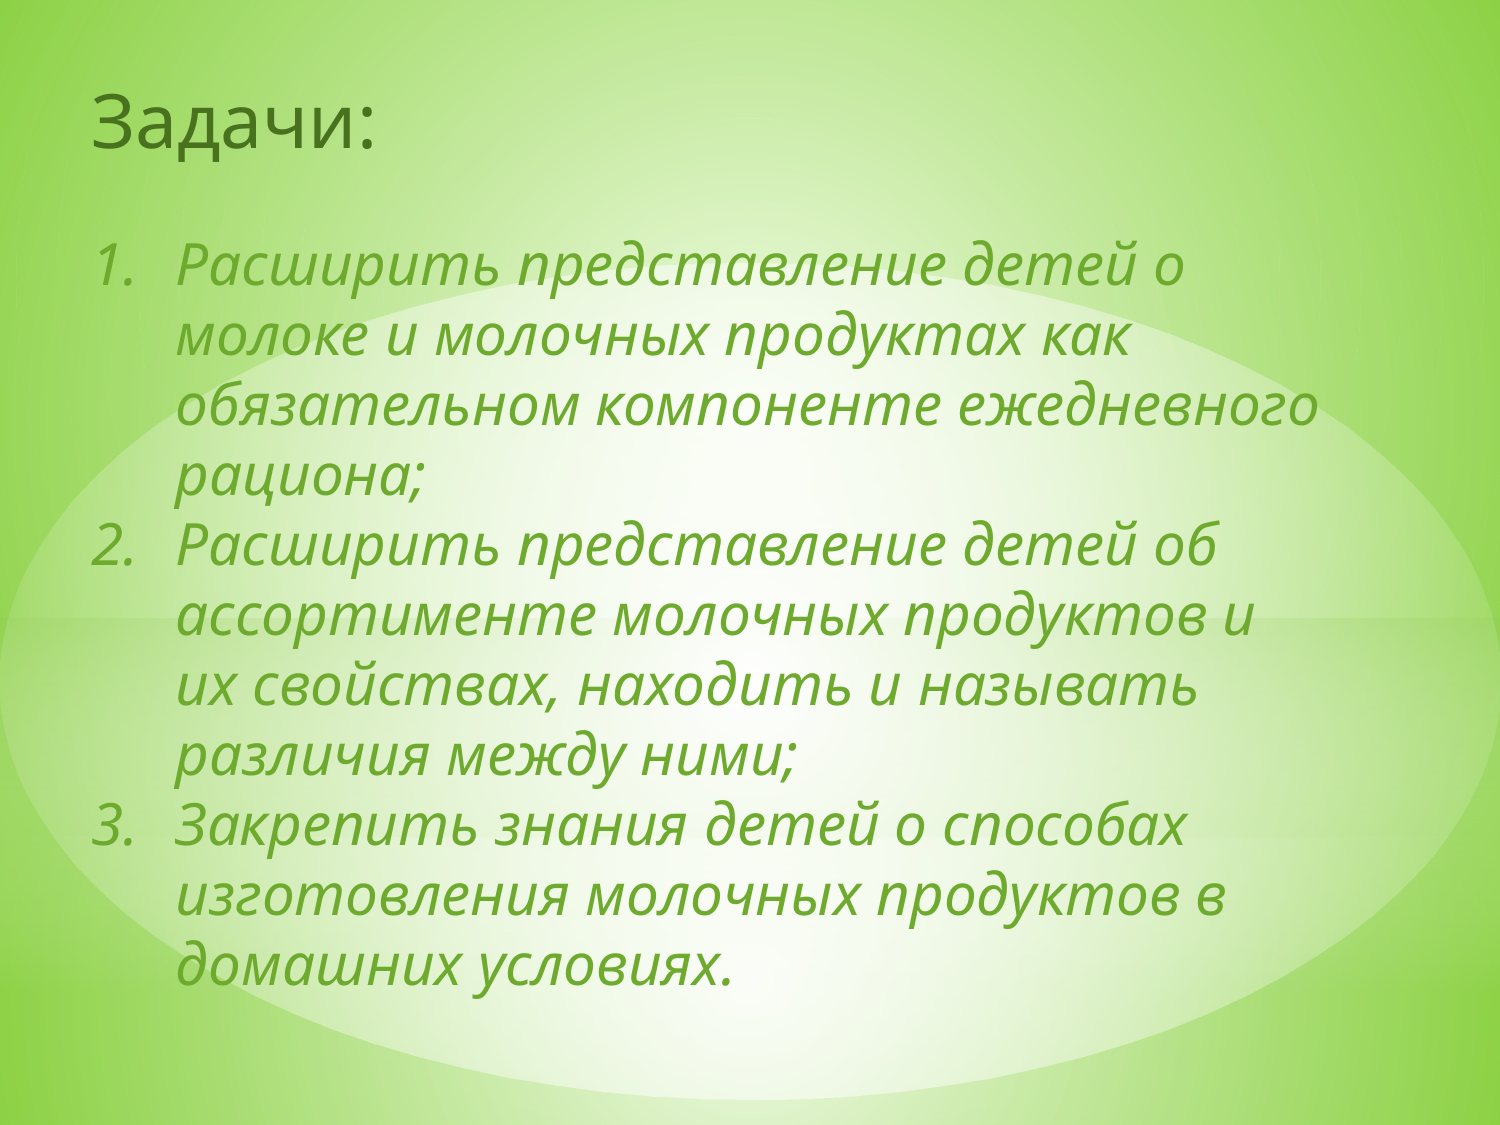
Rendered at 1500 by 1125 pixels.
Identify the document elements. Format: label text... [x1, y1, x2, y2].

text_box Задачи: [76, 66, 998, 172]
text_box Расширить представление детей о молоке и молочных продуктах как обязательном компоненте ежедневного рациона; Расширить представление детей об ассортименте молочных продуктов и их свойствах, находить и называть различия между ними; Закрепить знания детей о способах изготовления молочных продуктов в домашних условиях. [76, 219, 1341, 1055]
